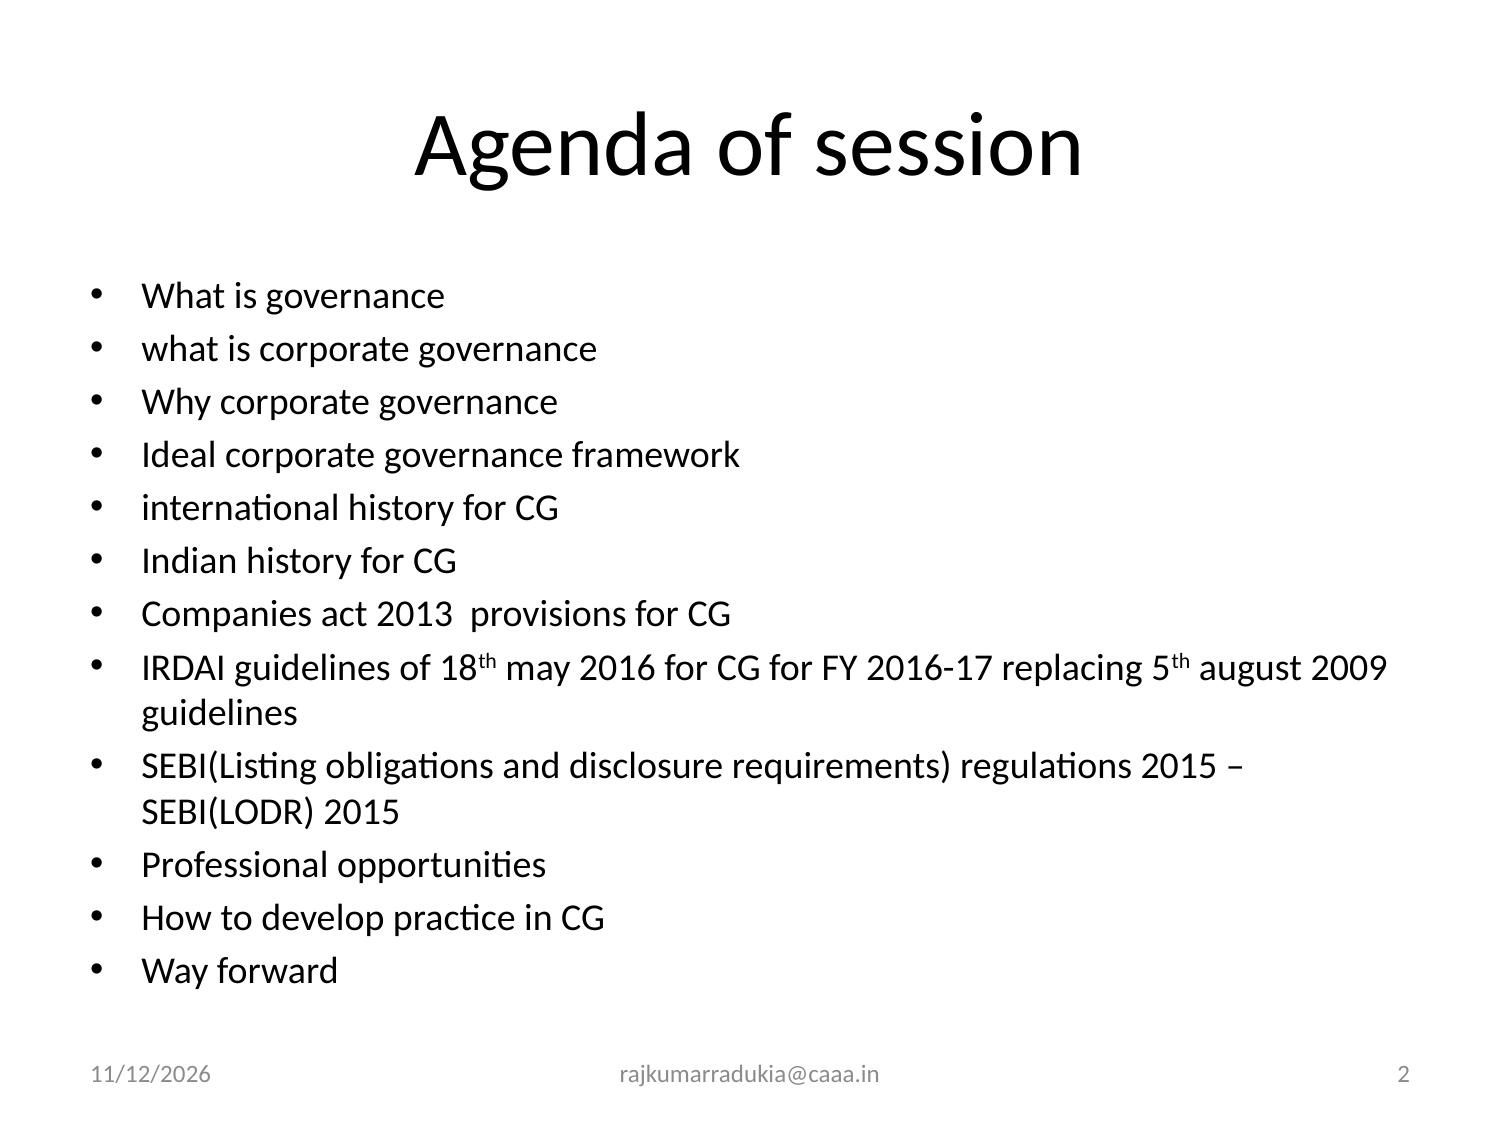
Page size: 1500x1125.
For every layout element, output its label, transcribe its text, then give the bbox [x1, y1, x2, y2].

footer rajkumarradukia@caaa.in [512, 1042, 988, 1103]
list What is governance what is corporate governance Why corporate governance Ideal corporate governance framework international history for CG Indian history for CG Companies act 2013 provisions for CG IRDAI guidelines of 18th may 2016 for CG for FY 2016-17 replacing 5th august 2009 guidelines SEBI(Listing obligations and disclosure requirements) regulations 2015 –SEBI(LODR) 2015 Professional opportunities How to develop practice in CG Way forward [75, 262, 1425, 1005]
slide_number 2 [1074, 1042, 1425, 1103]
title Agenda of session [75, 45, 1425, 233]
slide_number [75, 1042, 425, 1103]
